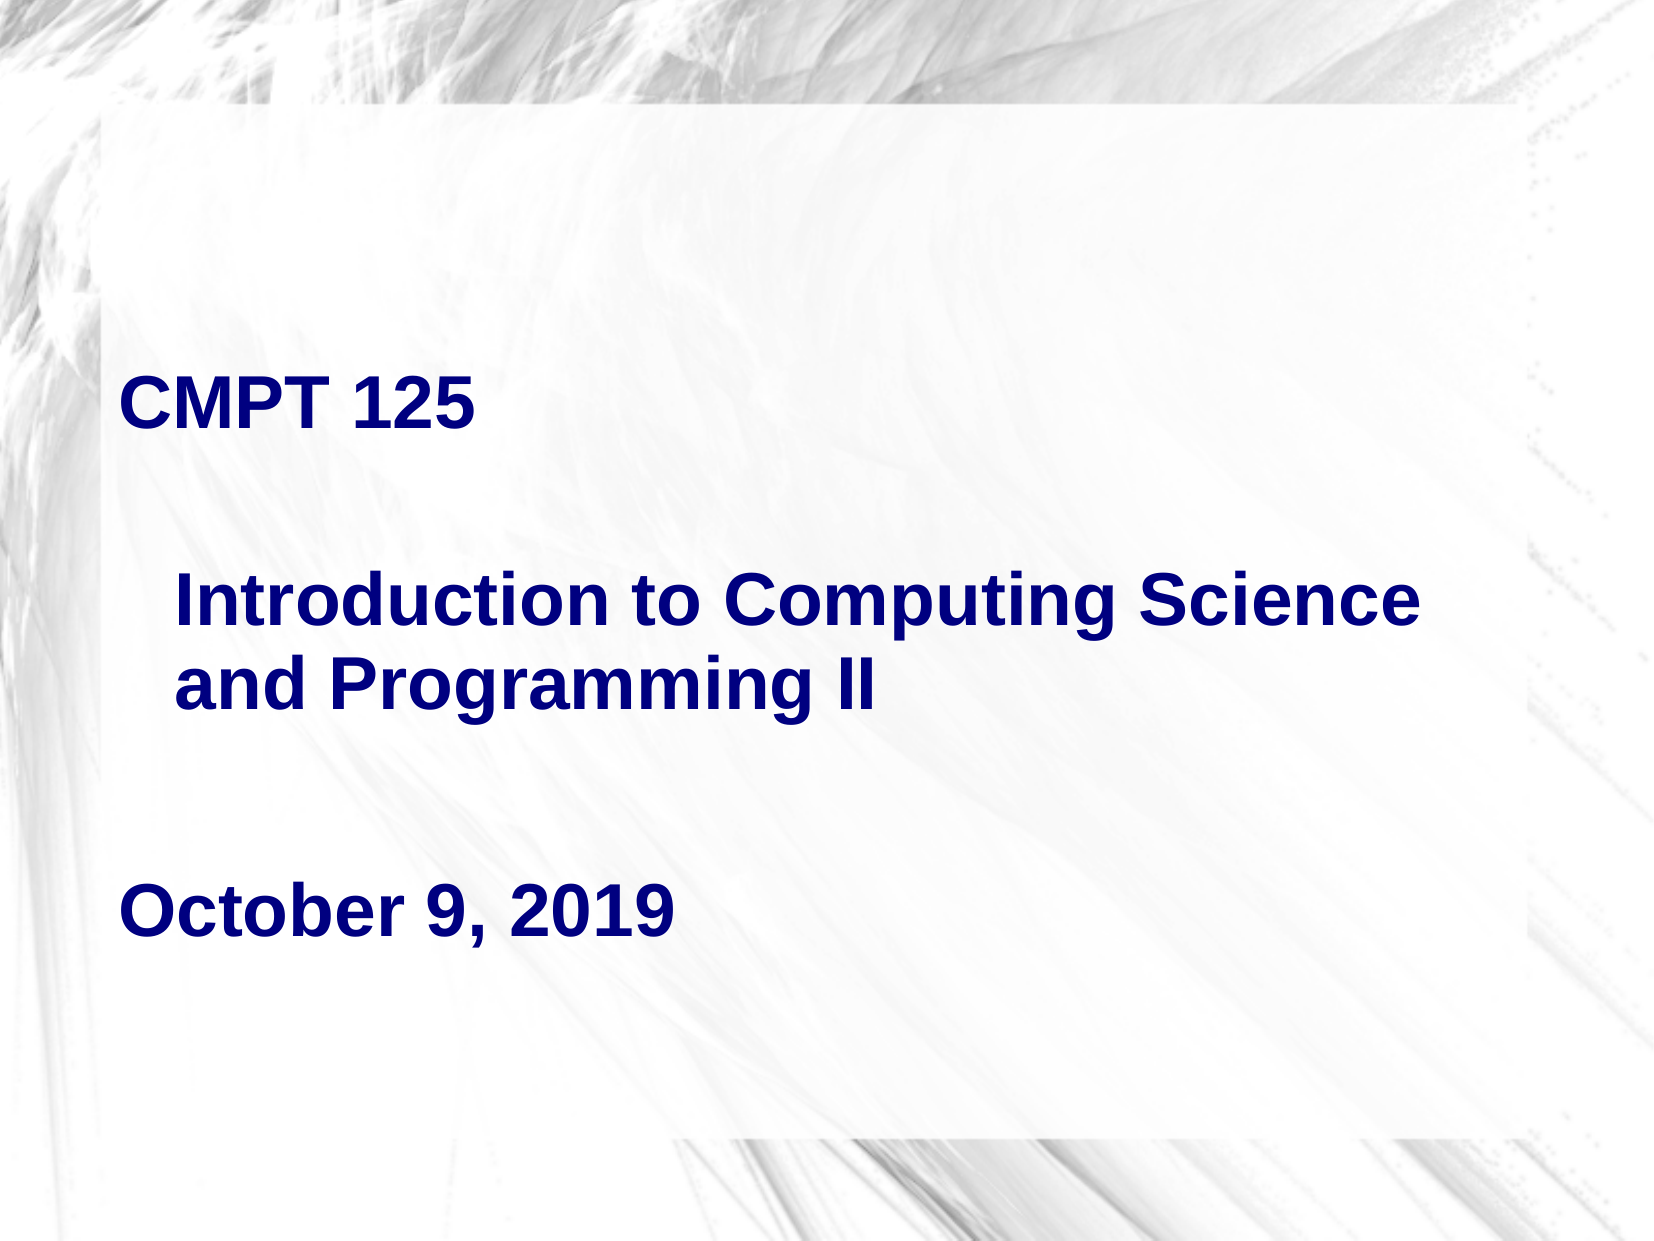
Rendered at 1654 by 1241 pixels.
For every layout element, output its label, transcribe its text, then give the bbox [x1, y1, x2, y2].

list CMPT 125 Introduction to Computing Science and Programming II October 9, 2019 [118, 236, 1571, 1171]
picture [0, 0, 1654, 1241]
